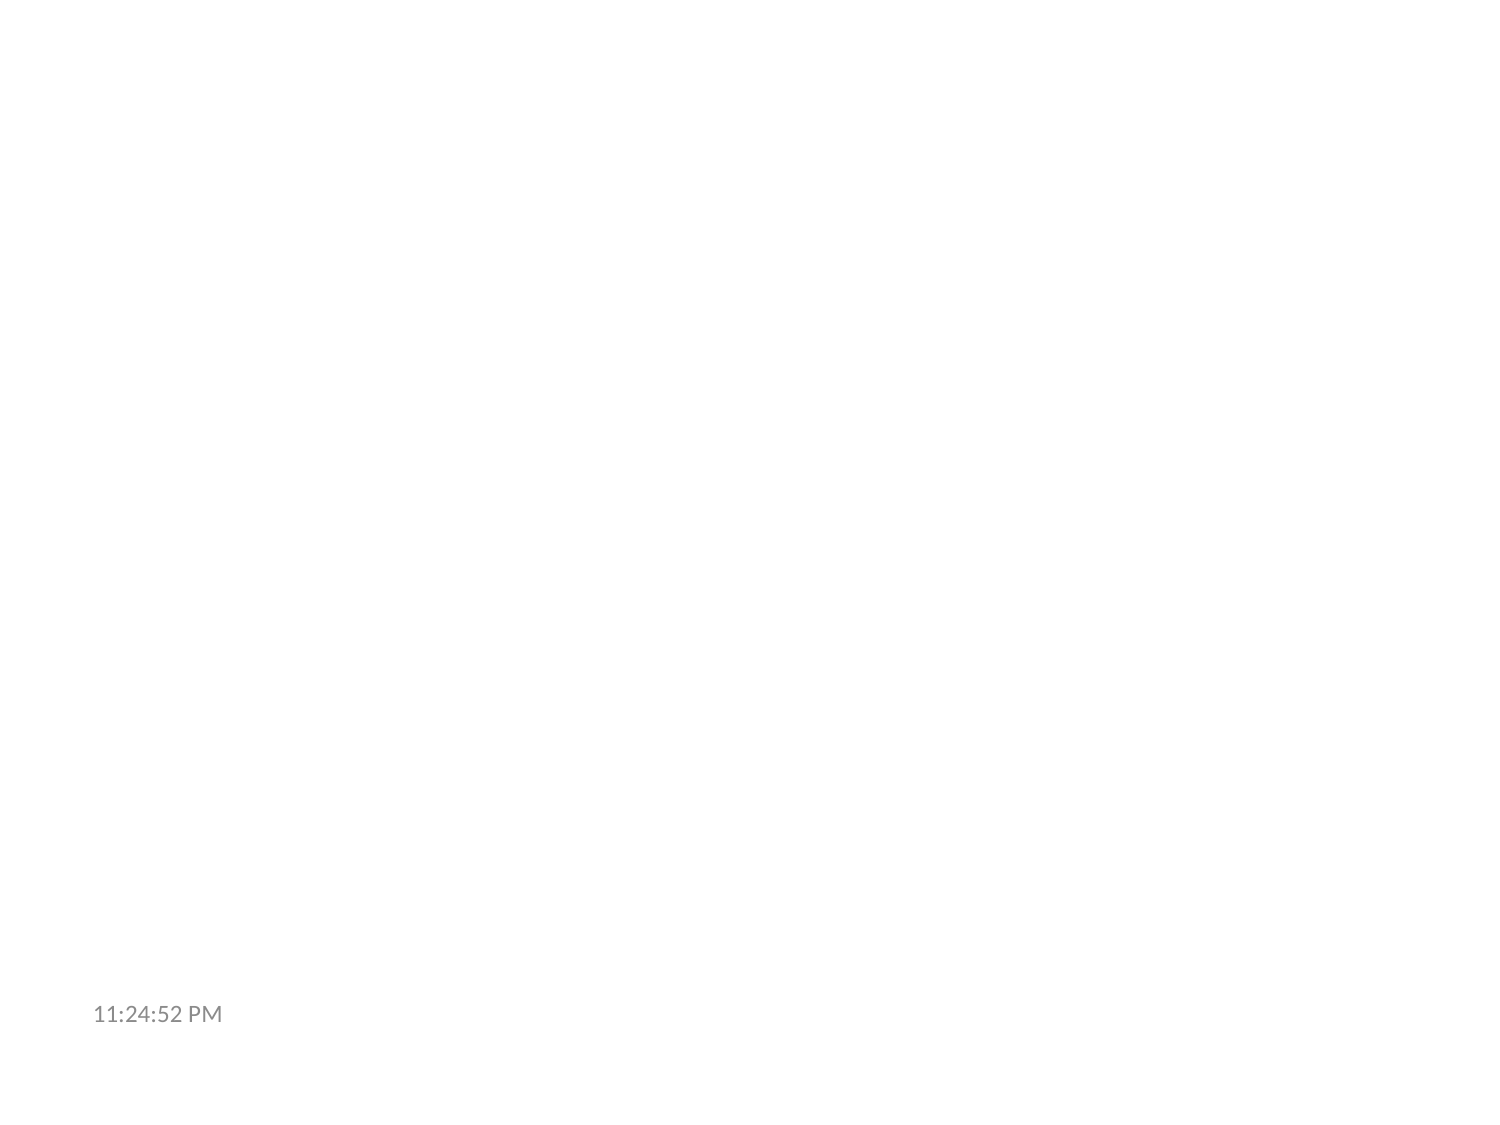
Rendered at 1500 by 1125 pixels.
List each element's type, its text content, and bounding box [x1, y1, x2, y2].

text_box 3:35:09 PM [77, 982, 428, 1043]
